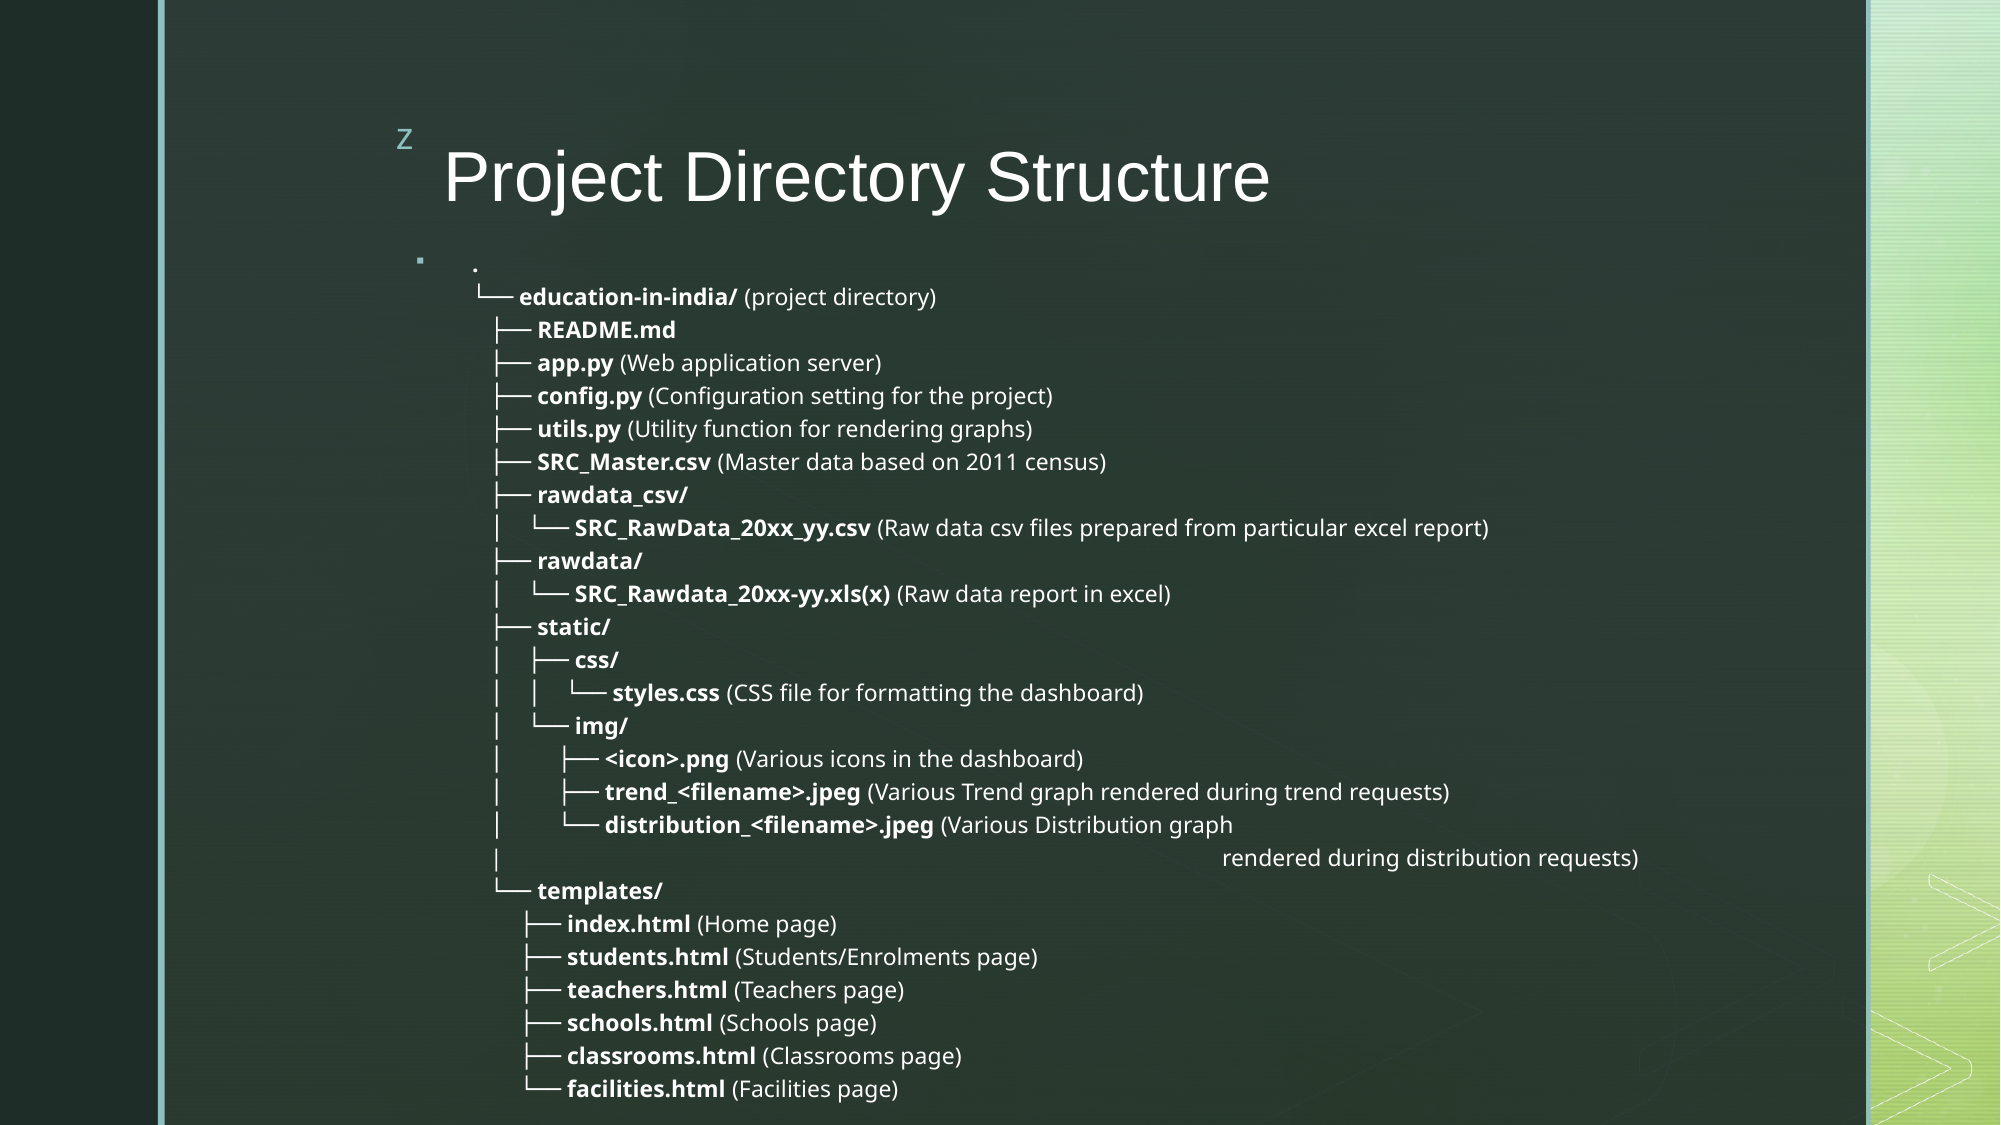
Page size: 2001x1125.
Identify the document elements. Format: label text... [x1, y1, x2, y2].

list . └── education-in-india/ (project directory) ├── README.md ├── app.py (Web application server) ├── config.py (Configuration setting for the project) ├── utils.py (Utility function for rendering graphs) ├── SRC_Master.csv (Master data based on 2011 census) ├── rawdata_csv/ │ └── SRC_RawData_20xx_yy.csv (Raw data csv files prepared from particular excel report) ├── rawdata/ │ └── SRC_Rawdata_20xx-yy.xls(x) (Raw data report in excel) ├── static/ │ ├── css/ │ │ └── styles.css (CSS file for formatting the dashboard) │ └── img/ │ ├── <icon>.png (Various icons in the dashboard) │ ├── trend_<filename>.jpeg (Various Trend graph rendered during trend requests) │ └── distribution_<filename>.jpeg (Various Distribution graph | rendered during distribution requests) └── templates/ ├── index.html (Home page) ├── students.html (Students/Enrolments page) ├── teachers.html (Teachers page) ├── schools.html (Schools page) ├── classrooms.html (Classrooms page) └── facilities.html (Facilities page) [400, 221, 1837, 1125]
title Project Directory Structure [428, 132, 1734, 221]
picture [1871, 0, 2001, 1125]
